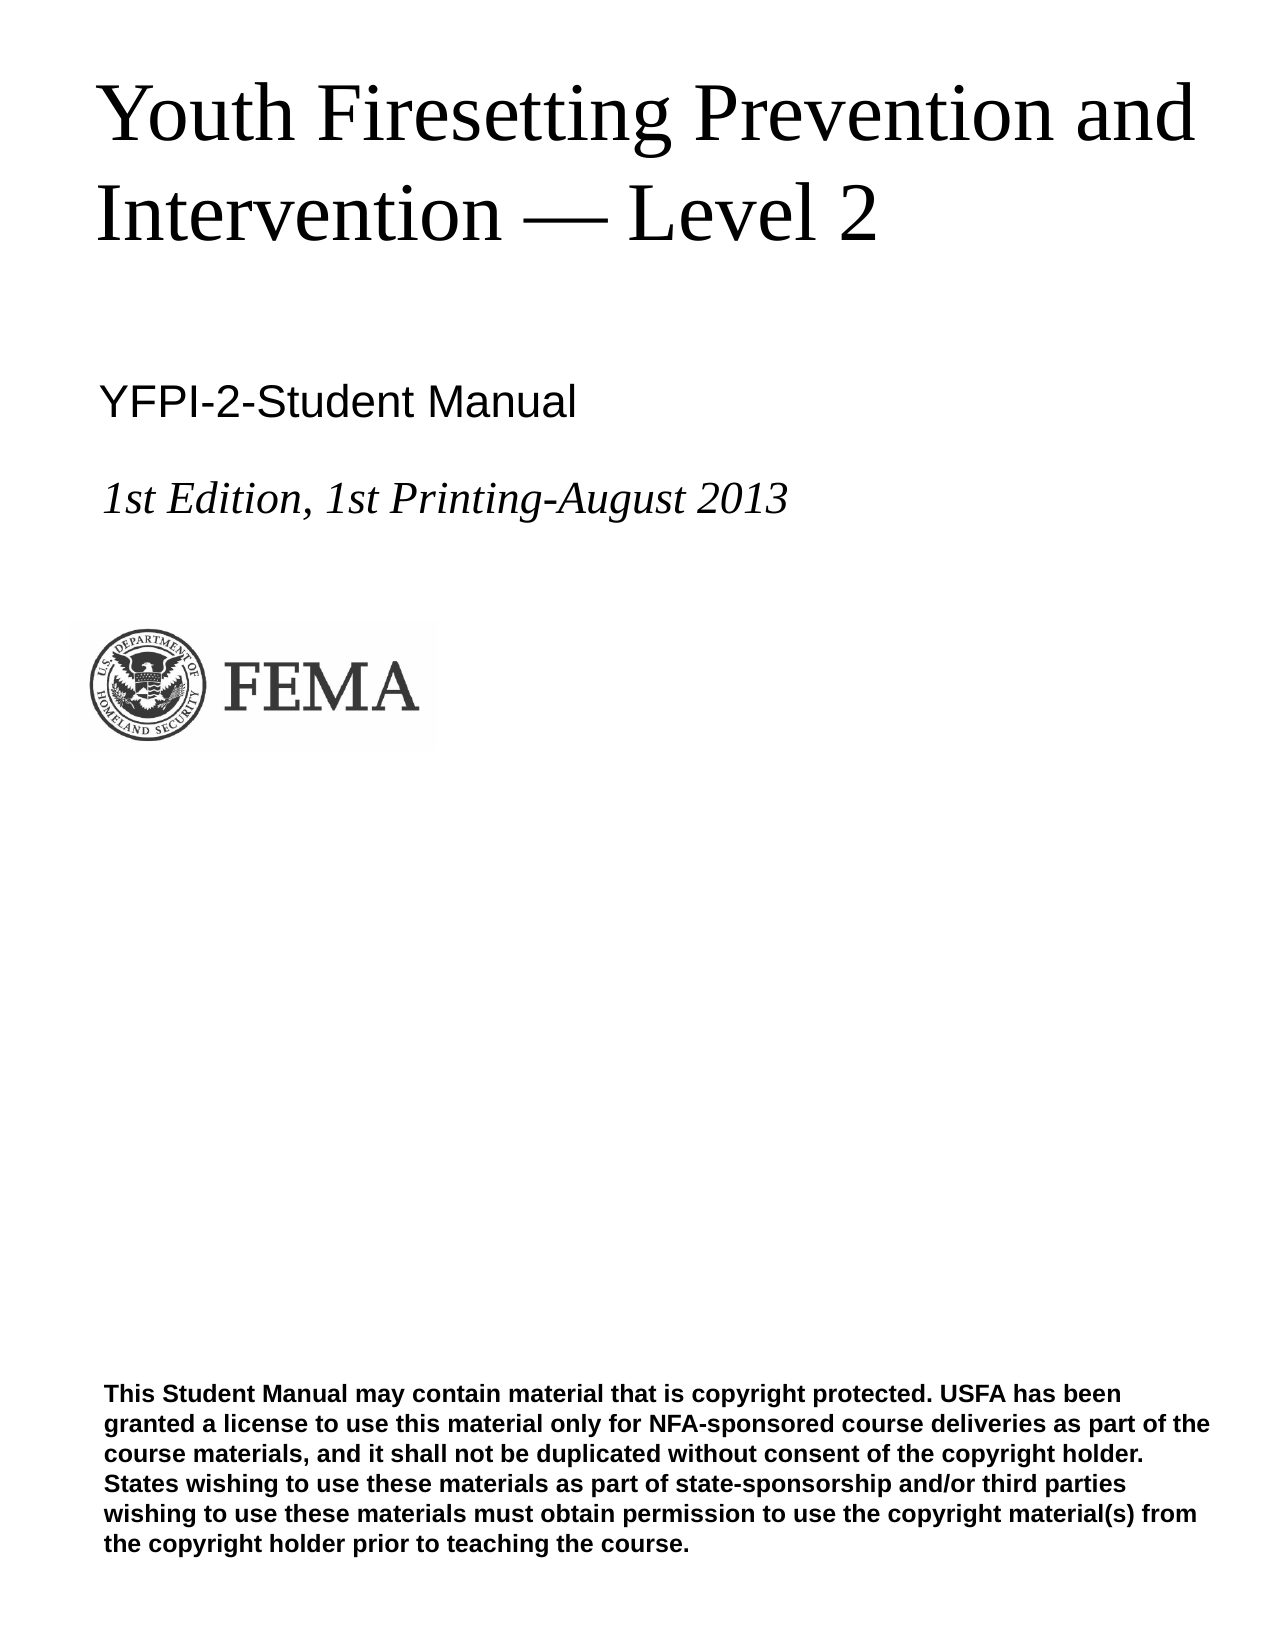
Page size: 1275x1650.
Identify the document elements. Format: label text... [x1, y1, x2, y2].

text_box 1st Edition, 1st Printing-August 2013 [85, 458, 807, 531]
text_box Youth Firesetting Prevention and Intervention — Level 2 [79, 48, 1275, 266]
text_box YFPI-2-Student Manual [81, 362, 595, 435]
picture [69, 620, 439, 751]
text_box This Student Manual may contain material that is copyright protected. USFA has been granted a license to use this material only for NFA-sponsored course deliveries as part of the course materials, and it shall not be duplicated without consent of the copyright holder. States wishing to use these materials as part of state-sponsorship and/or third parties wishing to use these materials must obtain permission to use the copyright material(s) from the copyright holder prior to teaching the course. [87, 1369, 1232, 1566]
